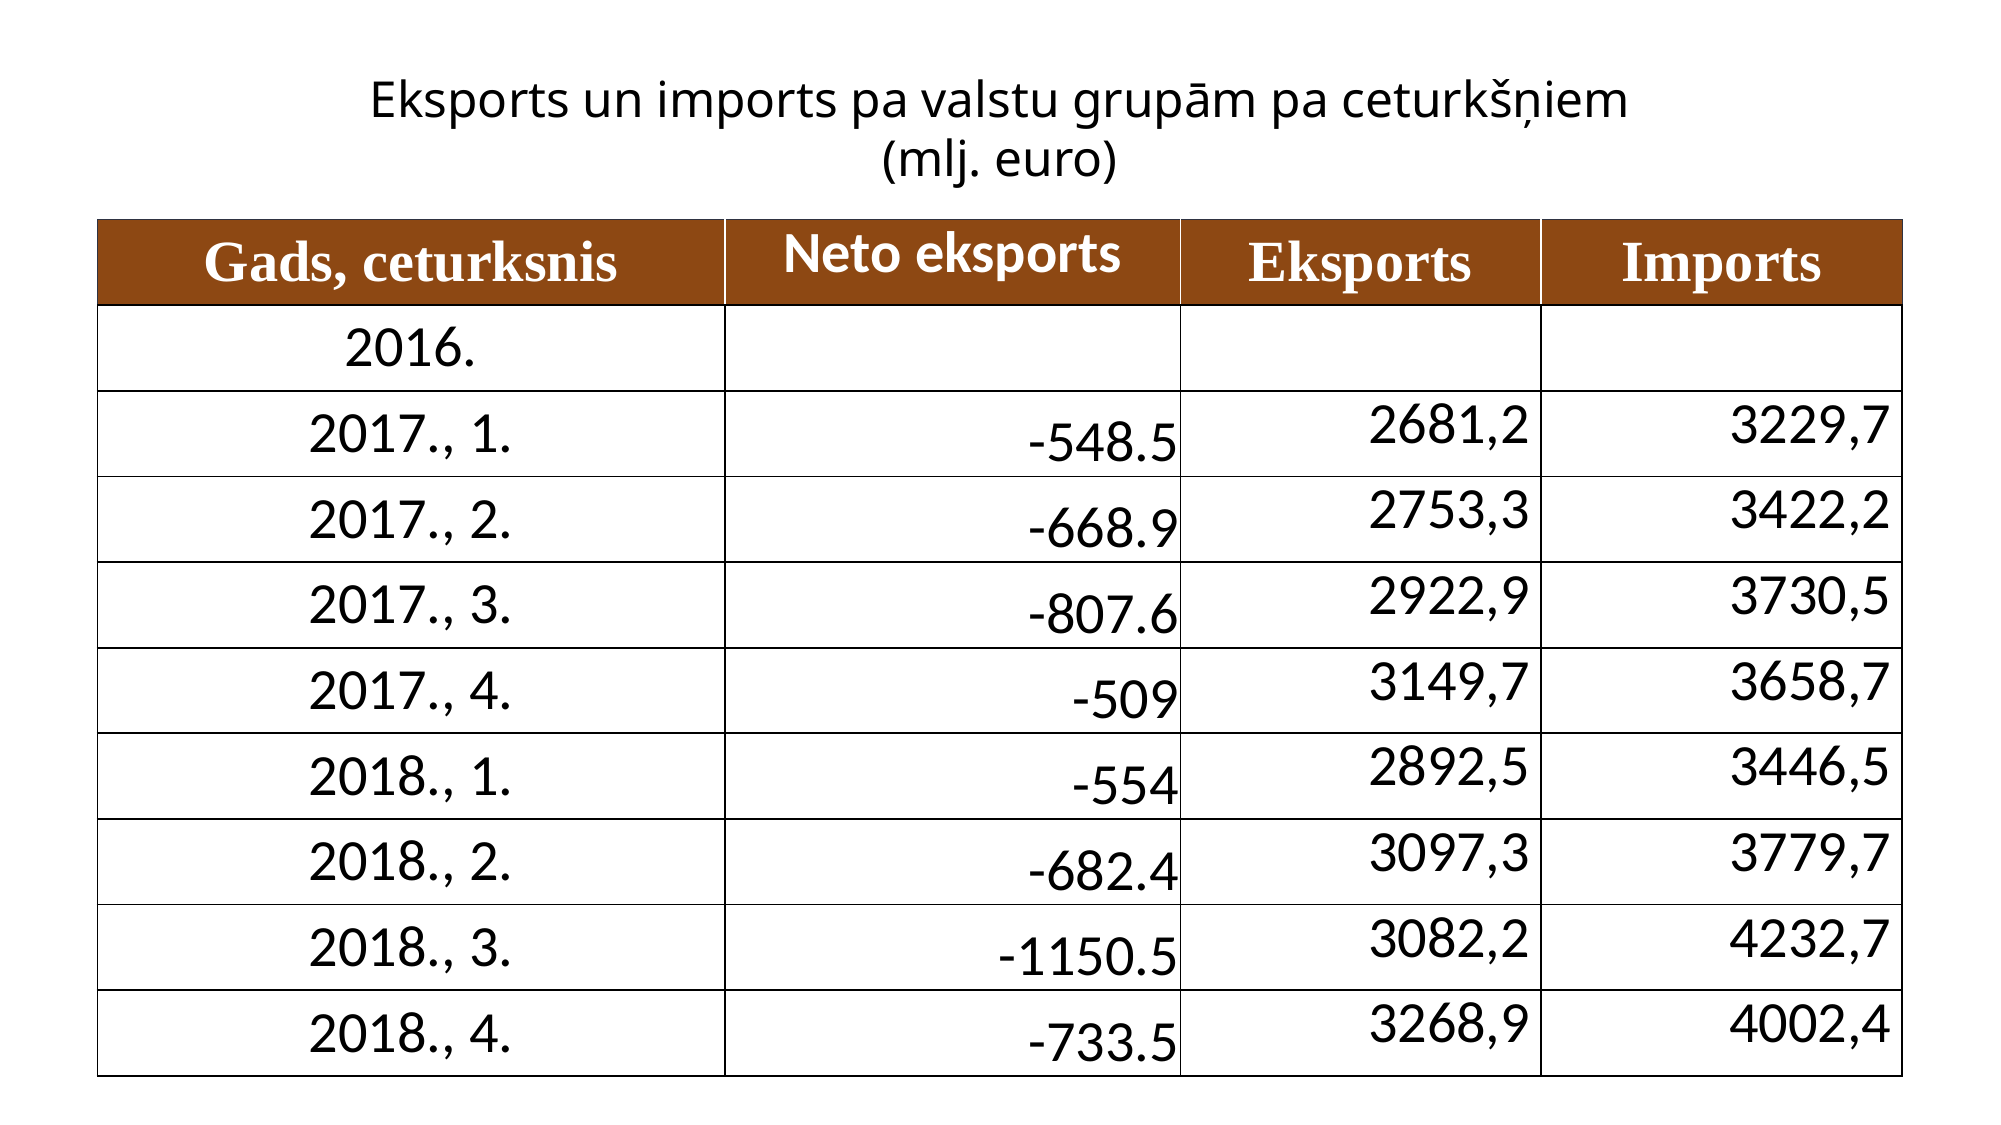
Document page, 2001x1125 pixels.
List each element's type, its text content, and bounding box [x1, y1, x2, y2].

table_cell 4232,7 [1542, 905, 1901, 989]
table_cell 2018., 3. [98, 905, 724, 989]
table_cell -1150.5 [726, 905, 1180, 989]
table_cell -548.5 [726, 392, 1180, 476]
table_cell 3082,2 [1181, 905, 1540, 989]
table_cell 2753,3 [1181, 477, 1540, 561]
table_cell 3446,5 [1542, 734, 1901, 818]
table_cell -509 [726, 649, 1180, 732]
table_cell 3097,3 [1181, 820, 1540, 904]
table_header Neto eksports [726, 220, 1180, 304]
table_cell 3149,7 [1181, 649, 1540, 732]
table_cell -554 [726, 734, 1180, 818]
table_cell 2018., 2. [98, 820, 724, 904]
table_cell 2018., 1. [98, 734, 724, 818]
table_cell -733.5 [726, 991, 1180, 1075]
table_cell 3268,9 [1181, 991, 1540, 1075]
table_cell 2017., 2. [98, 477, 724, 561]
table_cell 3779,7 [1542, 820, 1901, 904]
table_header Eksports [1181, 220, 1540, 304]
table_cell 2016. [98, 306, 724, 390]
table_cell 2017., 3. [98, 563, 724, 647]
table_cell 3658,7 [1542, 649, 1901, 732]
table_cell 2892,5 [1181, 734, 1540, 818]
table_cell 3422,2 [1542, 477, 1901, 561]
table_cell -807.6 [726, 563, 1180, 647]
table_cell 4002,4 [1542, 991, 1901, 1075]
table_header Gads, ceturksnis [98, 220, 724, 304]
table_cell -682.4 [726, 820, 1180, 904]
table_cell [1542, 306, 1901, 390]
table_cell 2017., 4. [98, 649, 724, 732]
table_cell -668.9 [726, 477, 1180, 561]
table_cell 3229,7 [1542, 392, 1901, 476]
table_cell 2681,2 [1181, 392, 1540, 476]
table_cell 2018., 4. [98, 991, 724, 1075]
table_cell 3730,5 [1542, 563, 1901, 647]
table_cell [726, 306, 1180, 390]
table_cell 2017., 1. [98, 392, 724, 476]
title Eksports un imports pa valstu grupām pa ceturkšņiem (mlj. euro) [97, 59, 1903, 196]
table_cell 2922,9 [1181, 563, 1540, 647]
table_header Imports [1542, 220, 1902, 304]
table_cell [1181, 306, 1540, 390]
